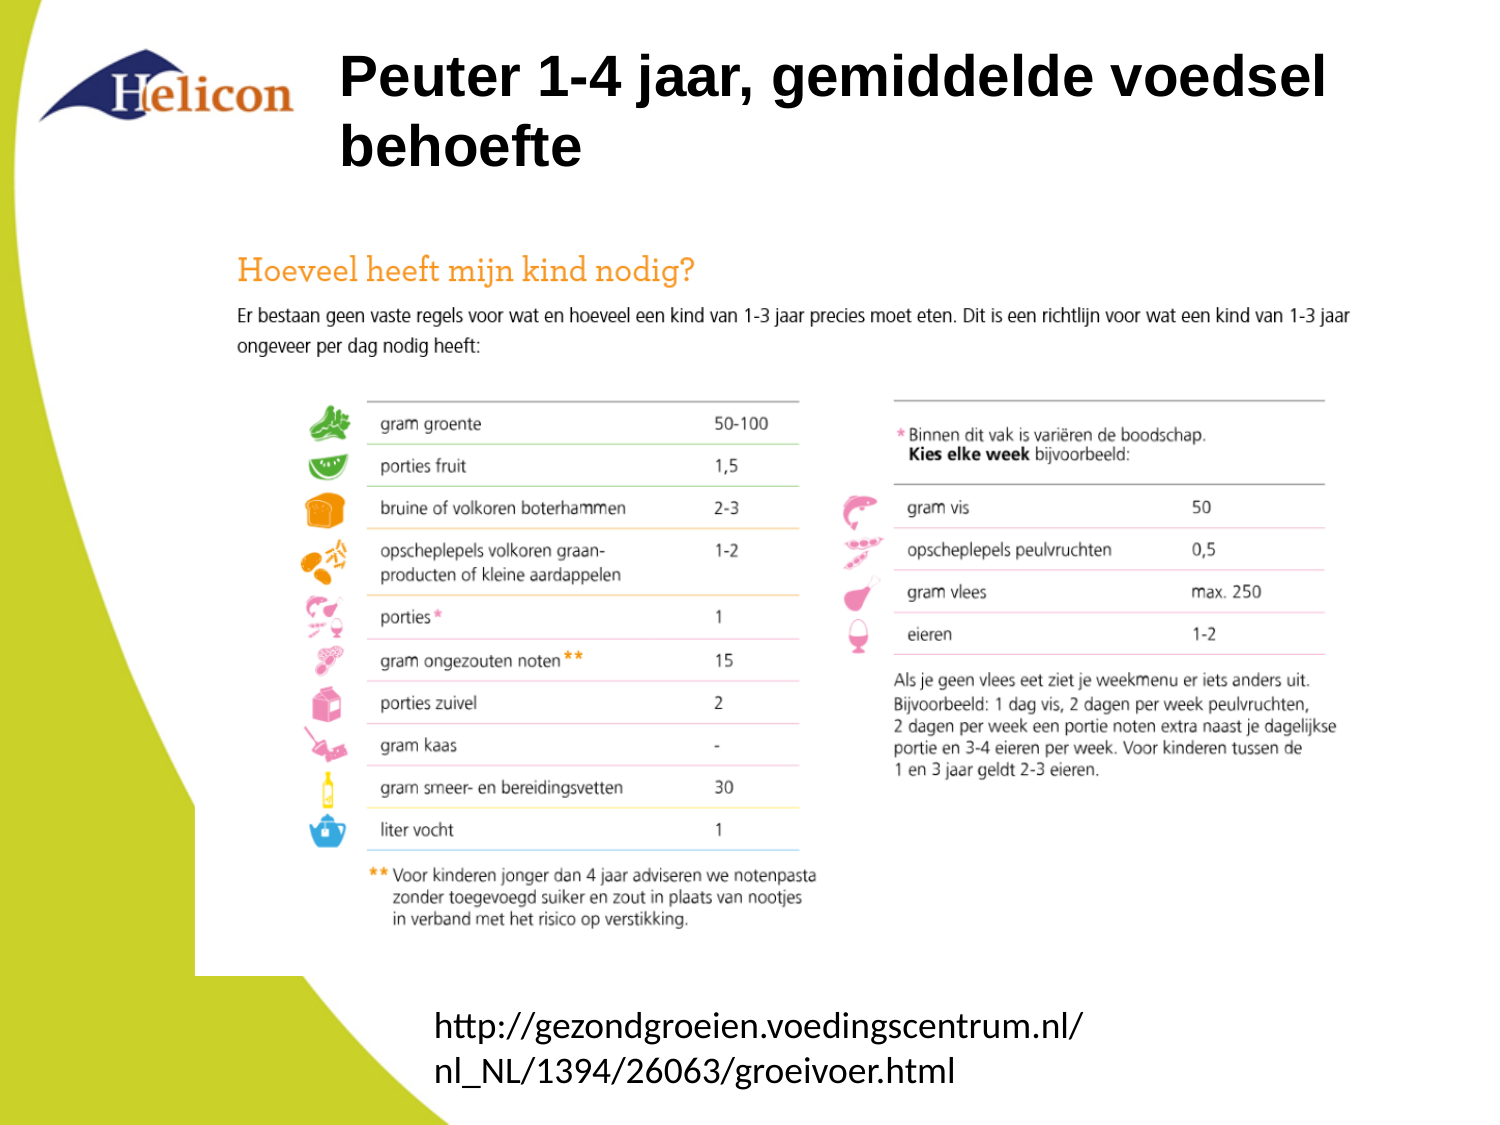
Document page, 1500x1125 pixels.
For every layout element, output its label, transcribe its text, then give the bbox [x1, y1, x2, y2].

picture [0, 0, 1500, 1125]
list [194, 231, 1436, 977]
text_box http://gezondgroeien.voedingscentrum.nl/nl_NL/1394/26063/groeivoer.html [419, 993, 1170, 1099]
title Peuter 1-4 jaar, gemiddelde voedsel behoefte [324, 54, 1415, 161]
